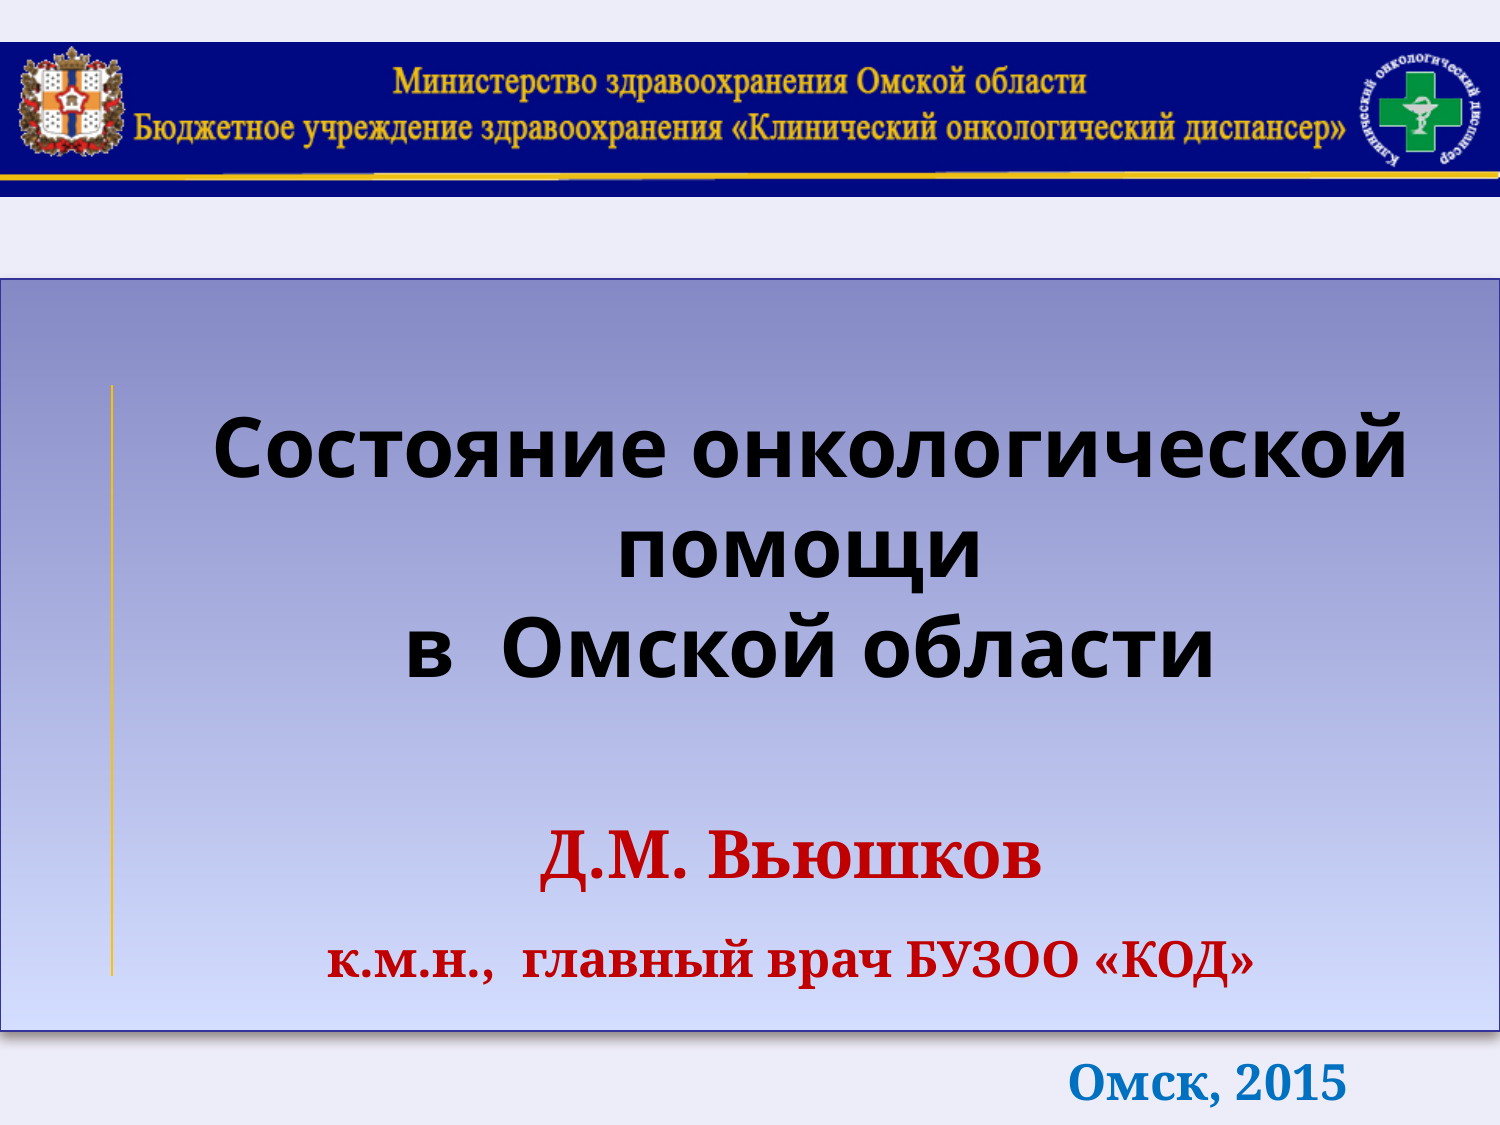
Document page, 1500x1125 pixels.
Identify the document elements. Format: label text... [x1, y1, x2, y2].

text_box [0, 278, 1500, 1032]
text_box Омск, 2015 [996, 1039, 1435, 1111]
text_box Состояние онкологической помощи в Омской области [151, 387, 1471, 782]
text_box Д.М. Вьюшков к.м.н., главный врач БУЗОО «КОД» [171, 675, 1414, 995]
picture [0, 42, 1500, 197]
